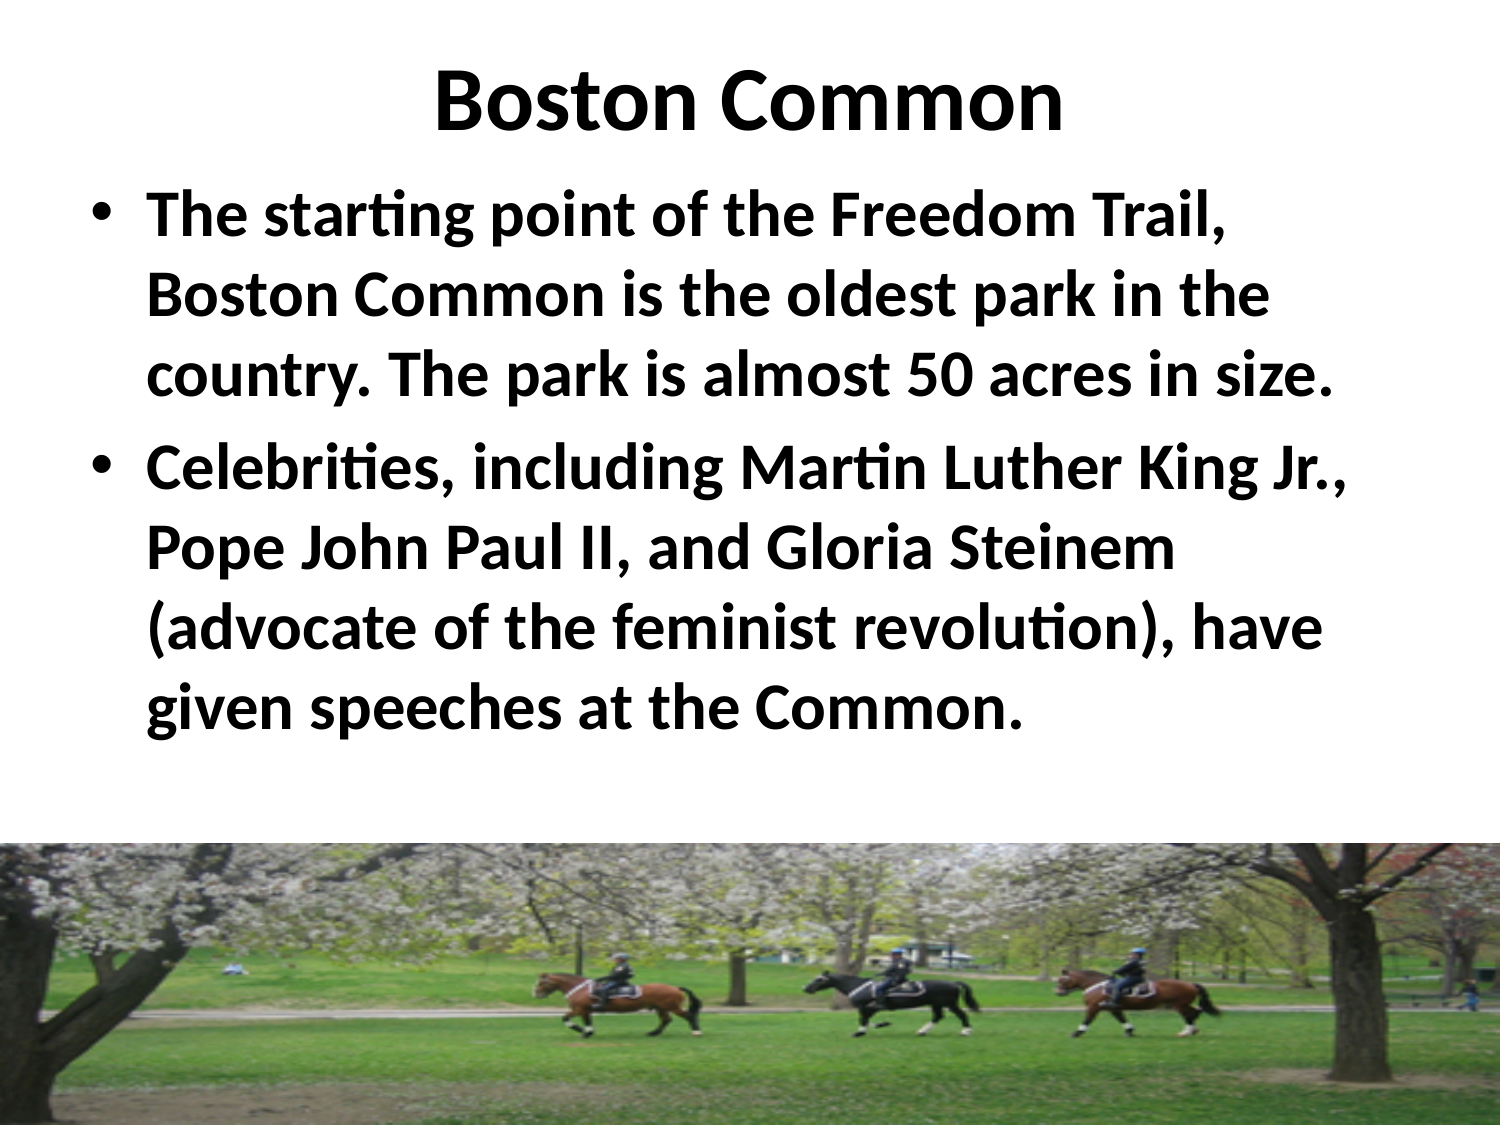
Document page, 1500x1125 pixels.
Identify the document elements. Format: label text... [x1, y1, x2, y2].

list The starting point of the Freedom Trail, Boston Common is the oldest park in the country. The park is almost 50 acres in size. Celebrities, including Martin Luther King Jr., Pope John Paul II, and Gloria Steinem (advocate of the feminist revolution), have given speeches at the Common. [74, 162, 1426, 833]
title Boston Common [74, 0, 1426, 162]
picture [0, 843, 1500, 1125]
